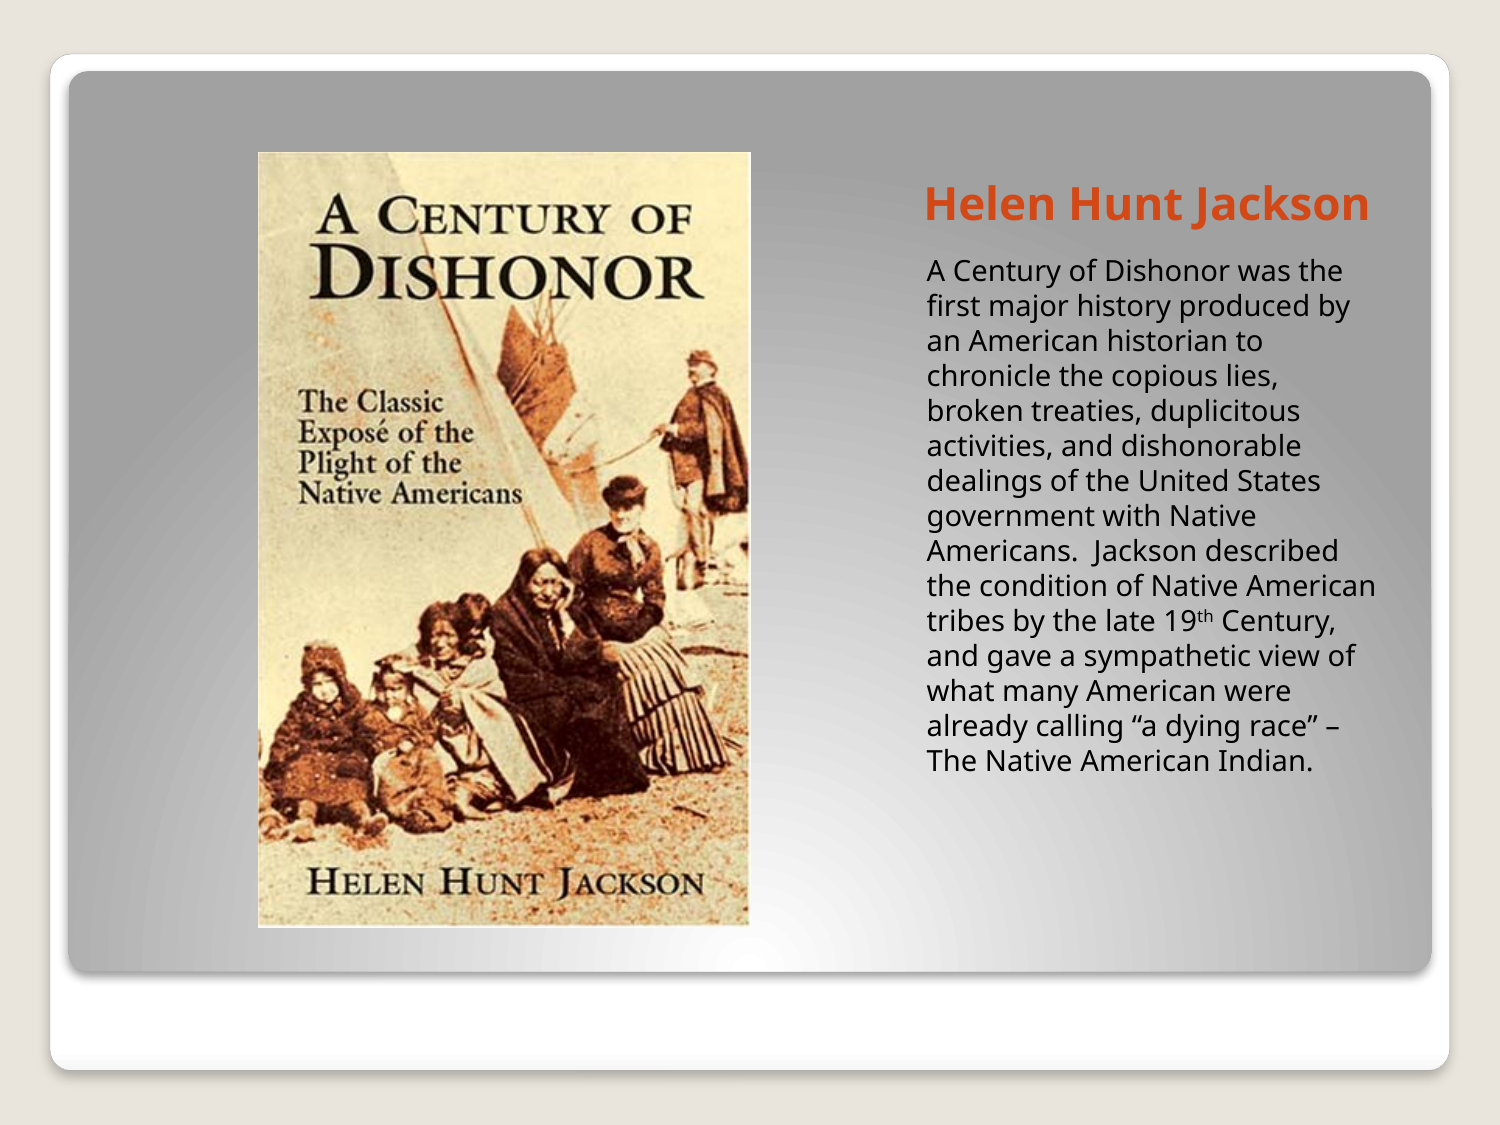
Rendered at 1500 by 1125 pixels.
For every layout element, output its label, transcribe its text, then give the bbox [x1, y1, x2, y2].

title Helen Hunt Jackson [908, 87, 1397, 237]
list A Century of Dishonor was the first major history produced by an American historian to chronicle the copious lies, broken treaties, duplicitous activities, and dishonorable dealings of the United States government with Native Americans. Jackson described the condition of Native American tribes by the late 19th Century, and gave a sympathetic view of what many American were already calling “a dying race” – The Native American Indian. [908, 237, 1397, 928]
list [258, 152, 751, 928]
